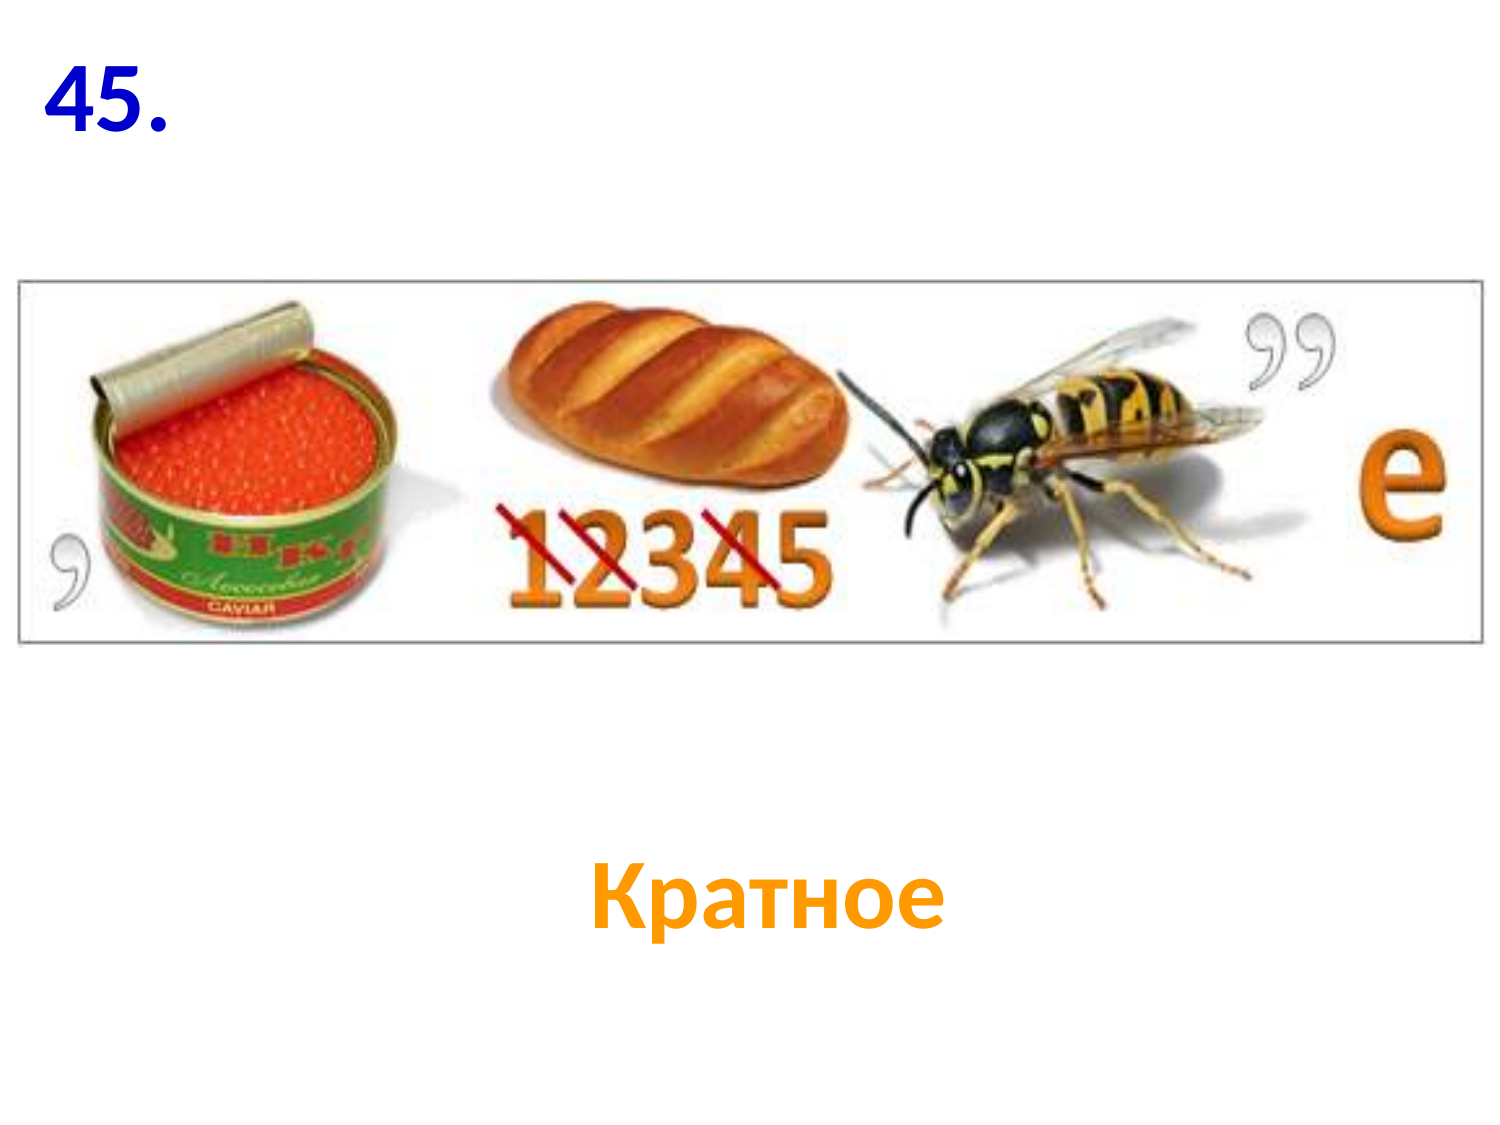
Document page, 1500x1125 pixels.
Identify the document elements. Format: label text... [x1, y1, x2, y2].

text_box 45. [29, 24, 242, 160]
picture [15, 278, 1487, 648]
text_box Кратное [360, 821, 1178, 1002]
